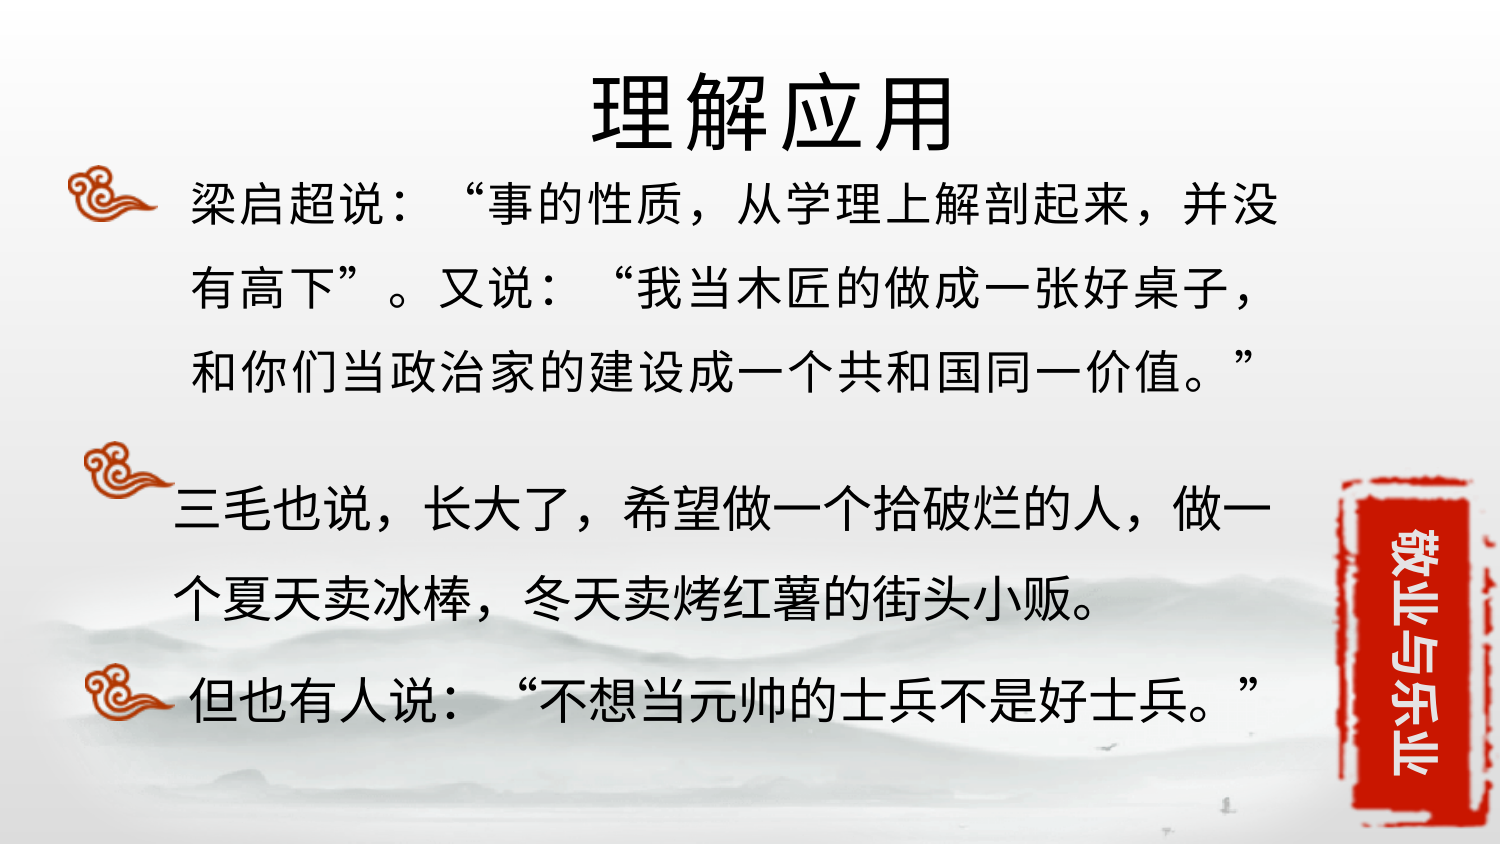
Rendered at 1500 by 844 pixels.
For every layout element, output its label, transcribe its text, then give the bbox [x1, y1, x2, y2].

text_box 三毛也说，长大了，希望做一个拾破烂的人，做一个夏天卖冰棒，冬天卖烤红薯的街头小贩。 [161, 441, 1293, 515]
picture [0, 515, 1327, 844]
picture [84, 441, 175, 499]
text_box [1327, 463, 1500, 844]
picture [68, 164, 158, 222]
list 梁启超说：“事的性质，从学理上解剖起来，并没有高下”。又说：“我当木匠的做成一张好桌子，和你们当政治家的建设成一个共和国同一价值。” [177, 142, 1293, 441]
title 理解应用 [102, 54, 1438, 166]
